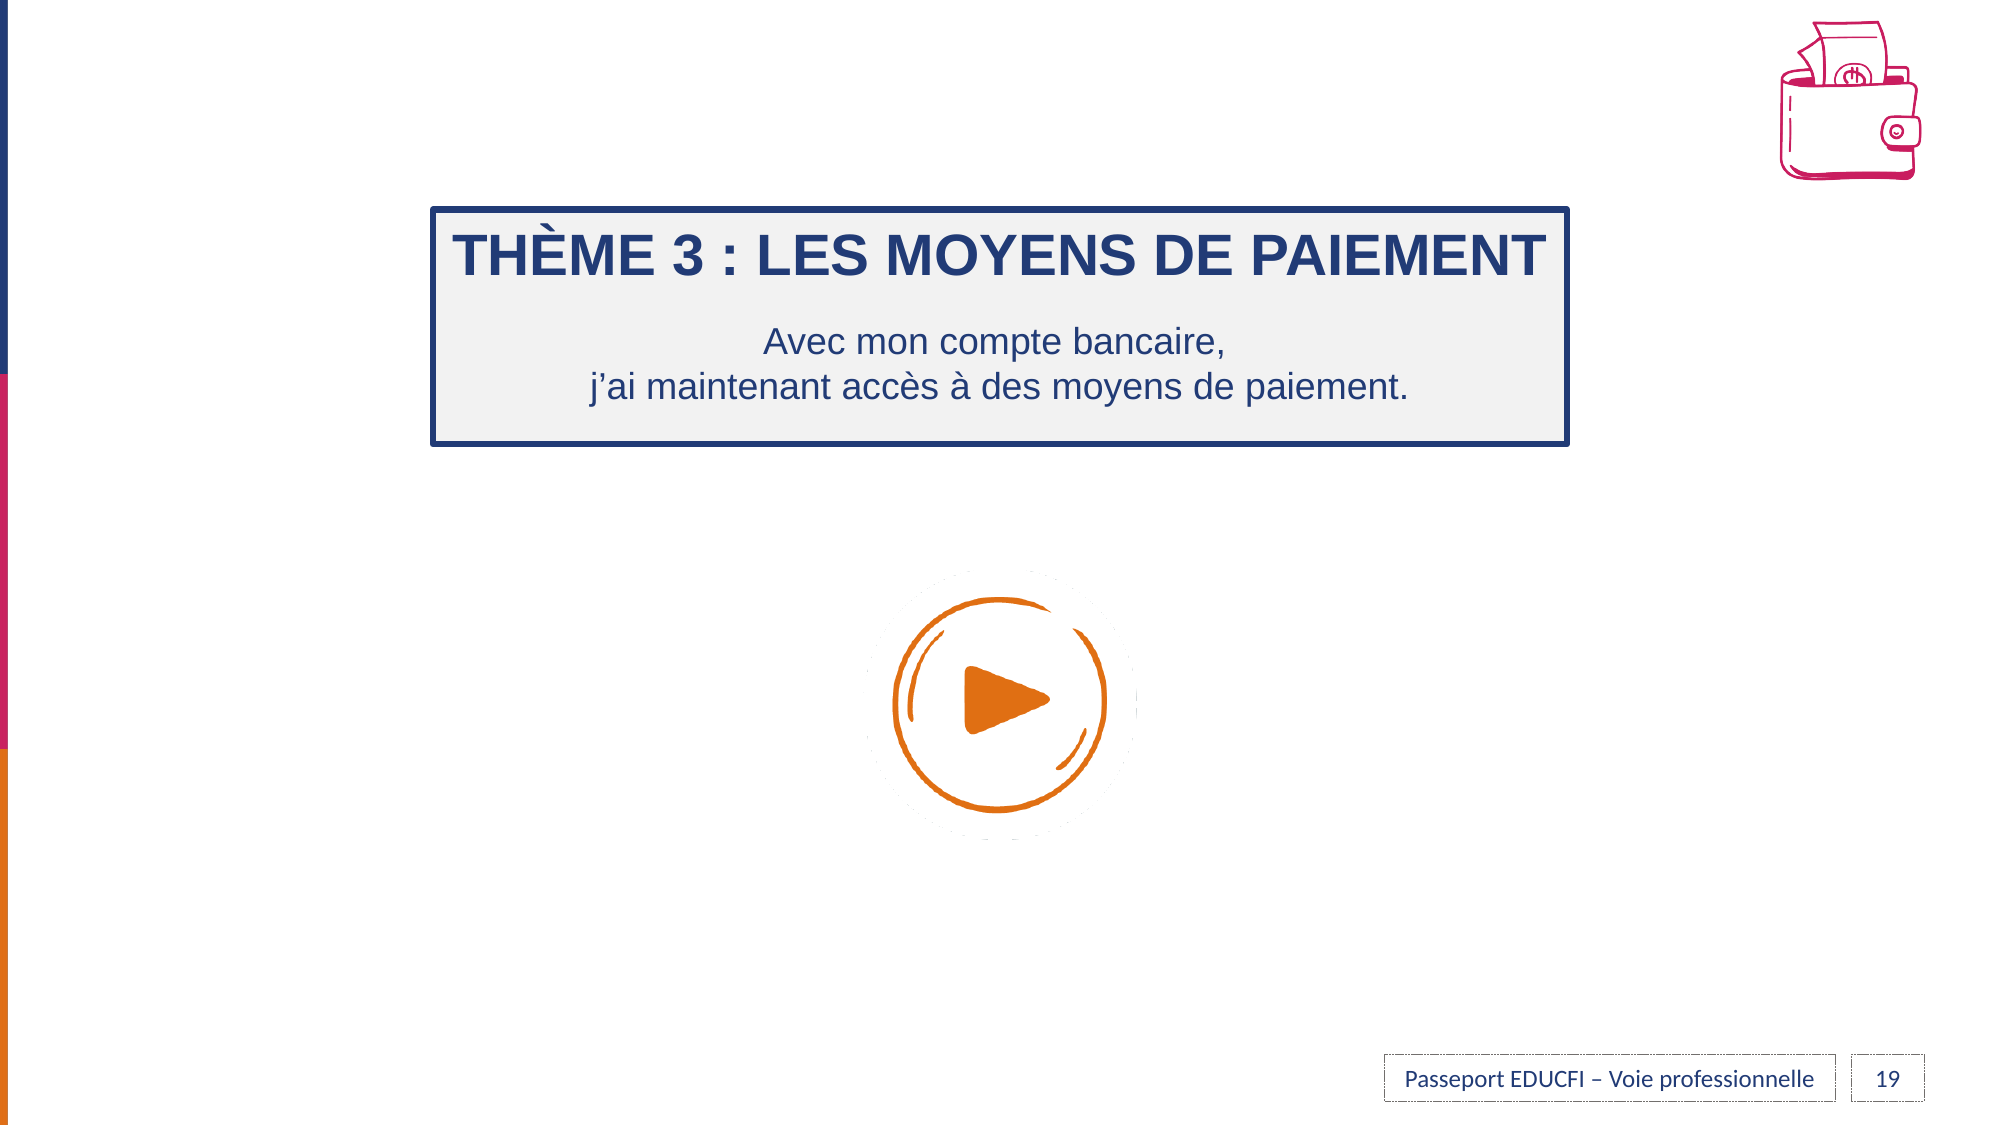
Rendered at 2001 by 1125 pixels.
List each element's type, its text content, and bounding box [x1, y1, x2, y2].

picture [863, 567, 1137, 840]
slide_number 19 [1851, 1054, 1925, 1102]
picture [0, 0, 8, 1125]
footer Passeport EDUCFI – Voie professionnelle [1384, 1054, 1836, 1102]
text_box THÈME 3 : LES MOYENS DE PAIEMENT Avec mon compte bancaire, j’ai maintenant accès à des moyens de paiement. [432, 209, 1567, 445]
picture [1761, 11, 1940, 190]
